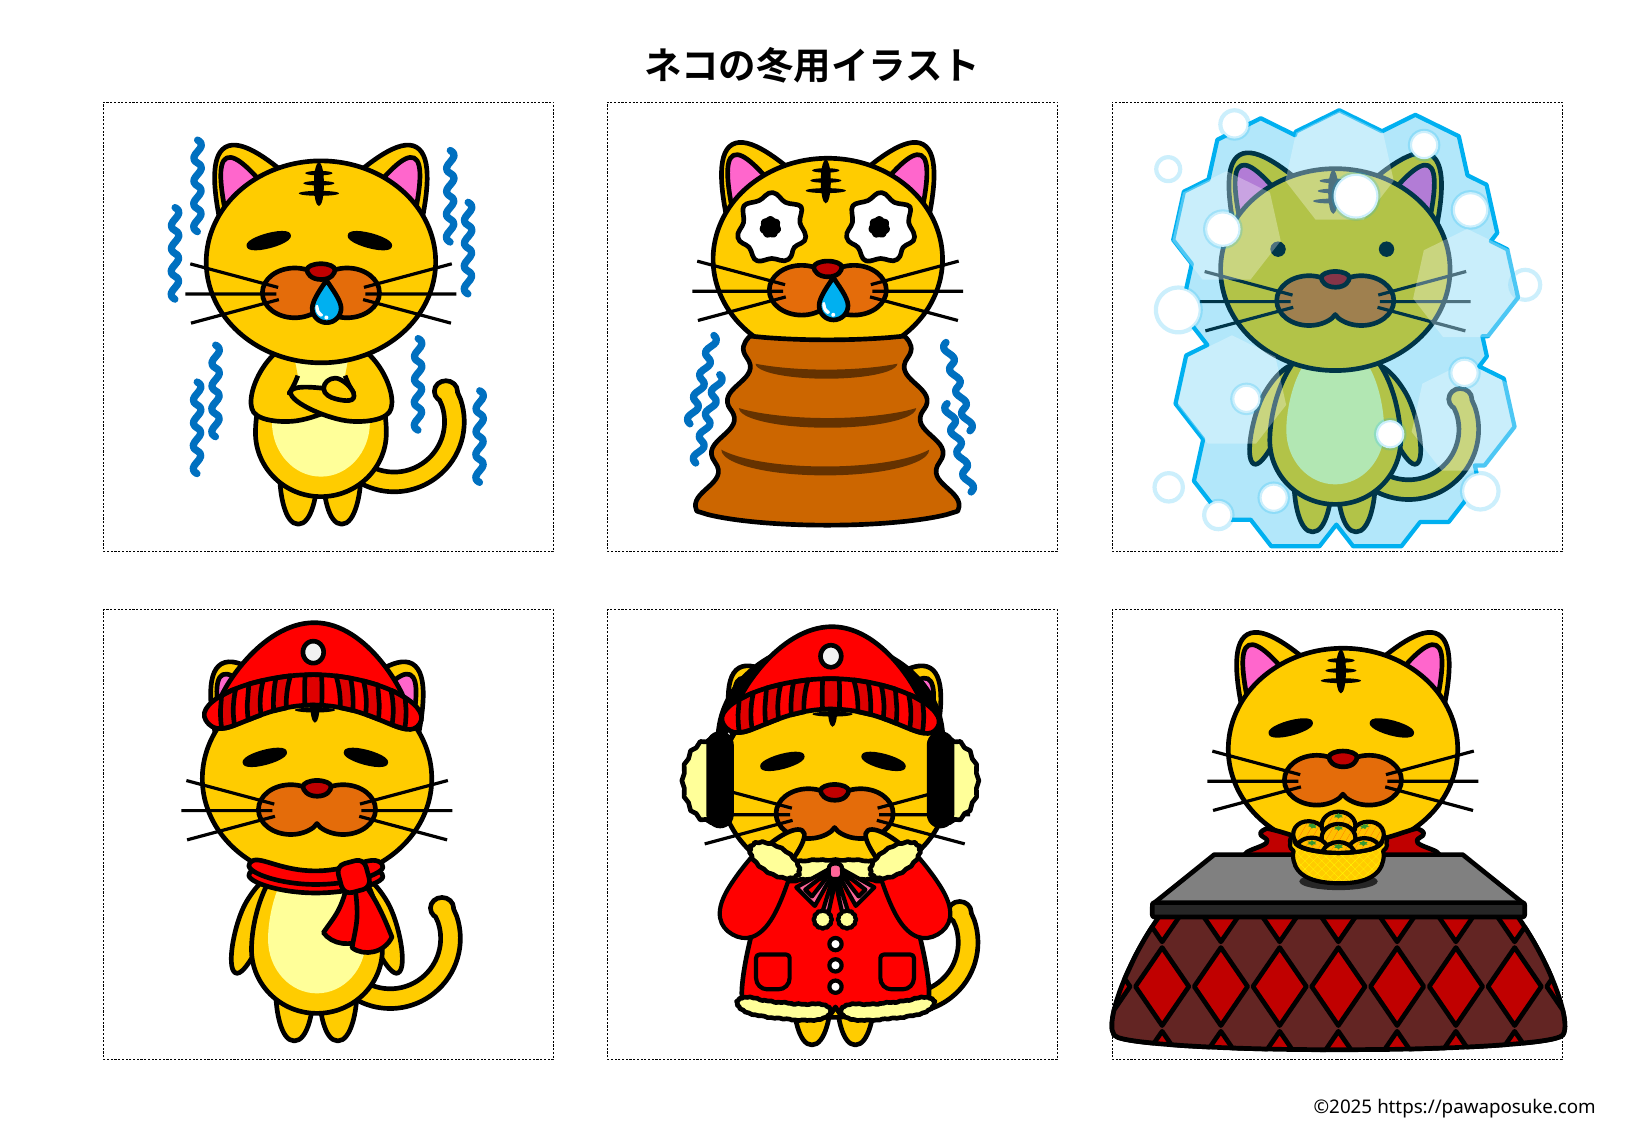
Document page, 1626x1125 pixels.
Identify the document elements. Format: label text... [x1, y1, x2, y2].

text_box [681, 626, 980, 1046]
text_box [170, 139, 484, 525]
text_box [1154, 109, 1541, 547]
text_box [181, 622, 461, 1042]
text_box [1111, 629, 1566, 1050]
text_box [691, 139, 964, 526]
text_box ネコの冬用イラスト [629, 34, 996, 95]
